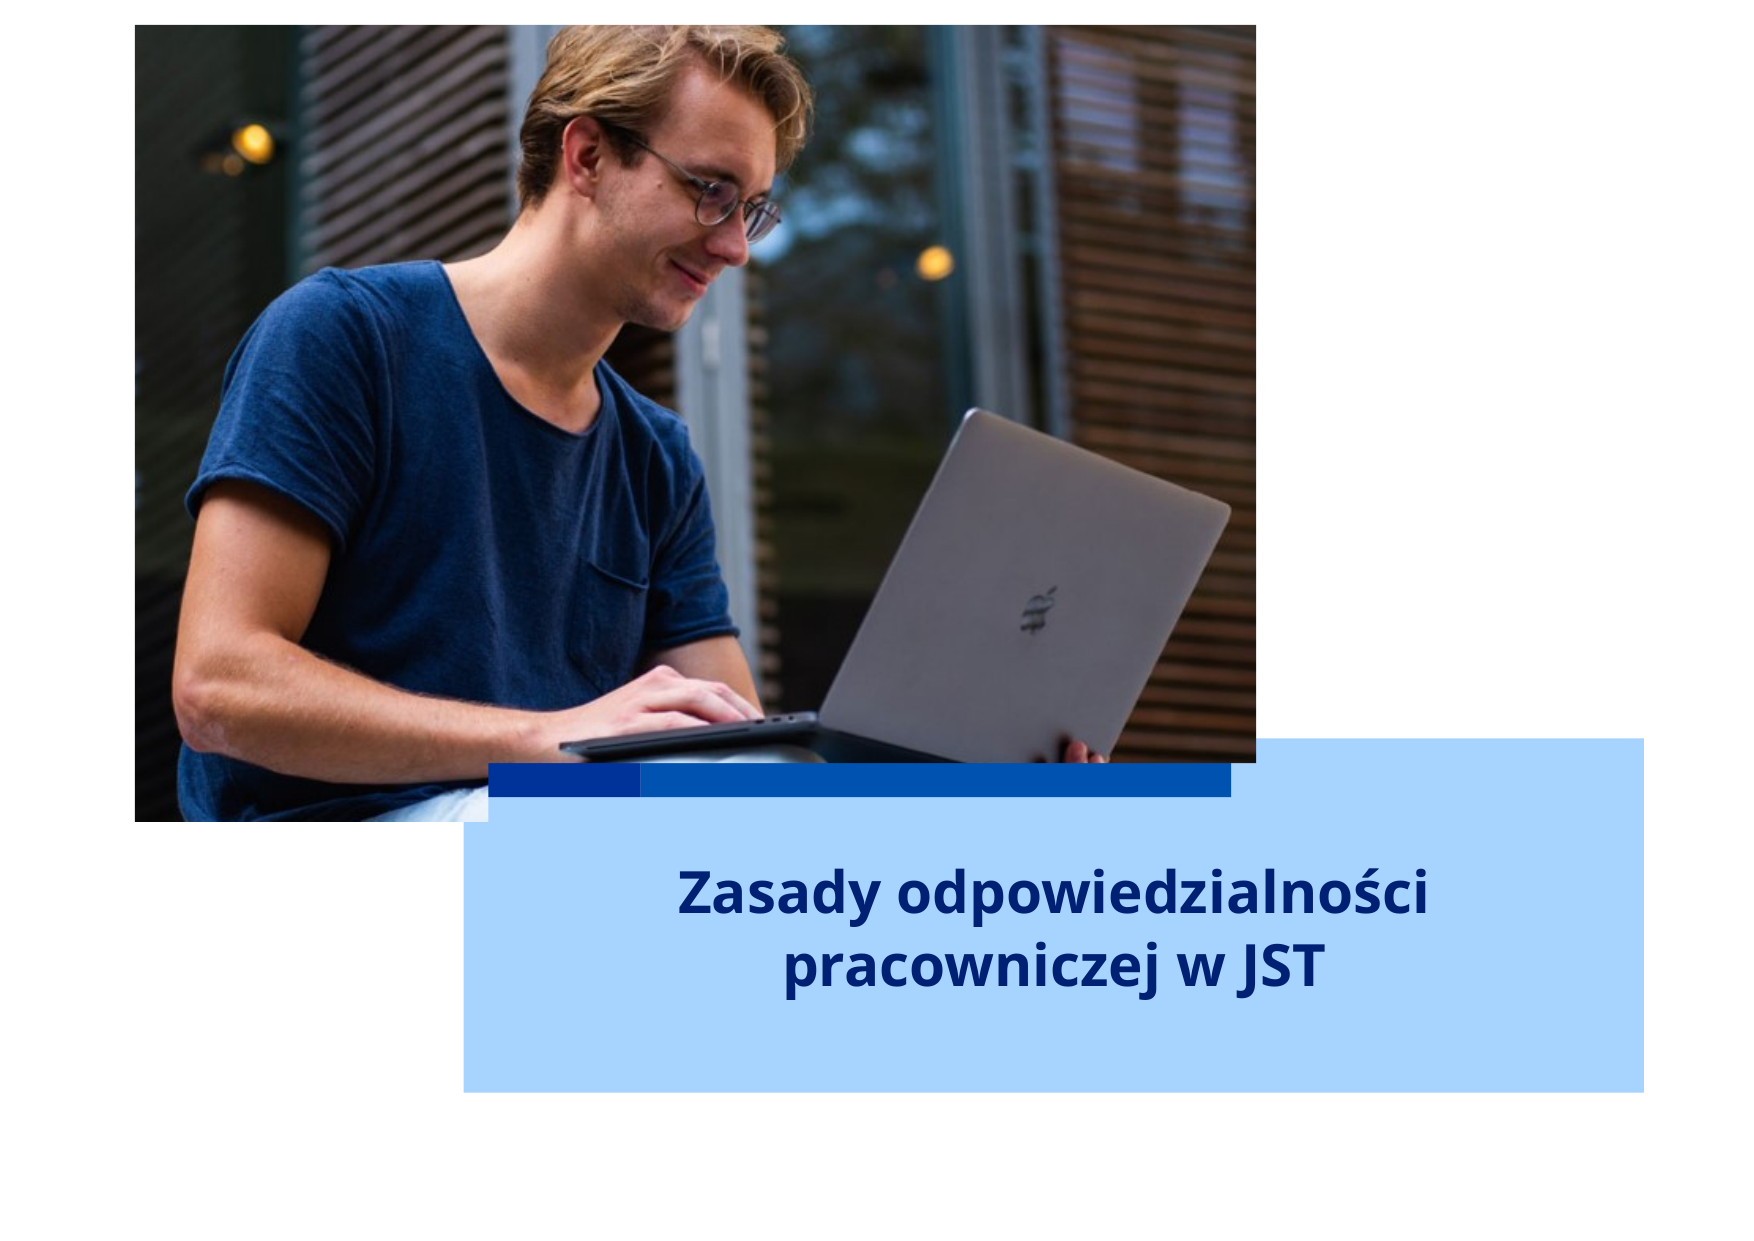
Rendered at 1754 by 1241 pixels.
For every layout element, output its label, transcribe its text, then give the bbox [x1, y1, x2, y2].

picture [109, 0, 1257, 823]
title Zasady odpowiedzialności pracowniczej w JST [522, 852, 1586, 1069]
